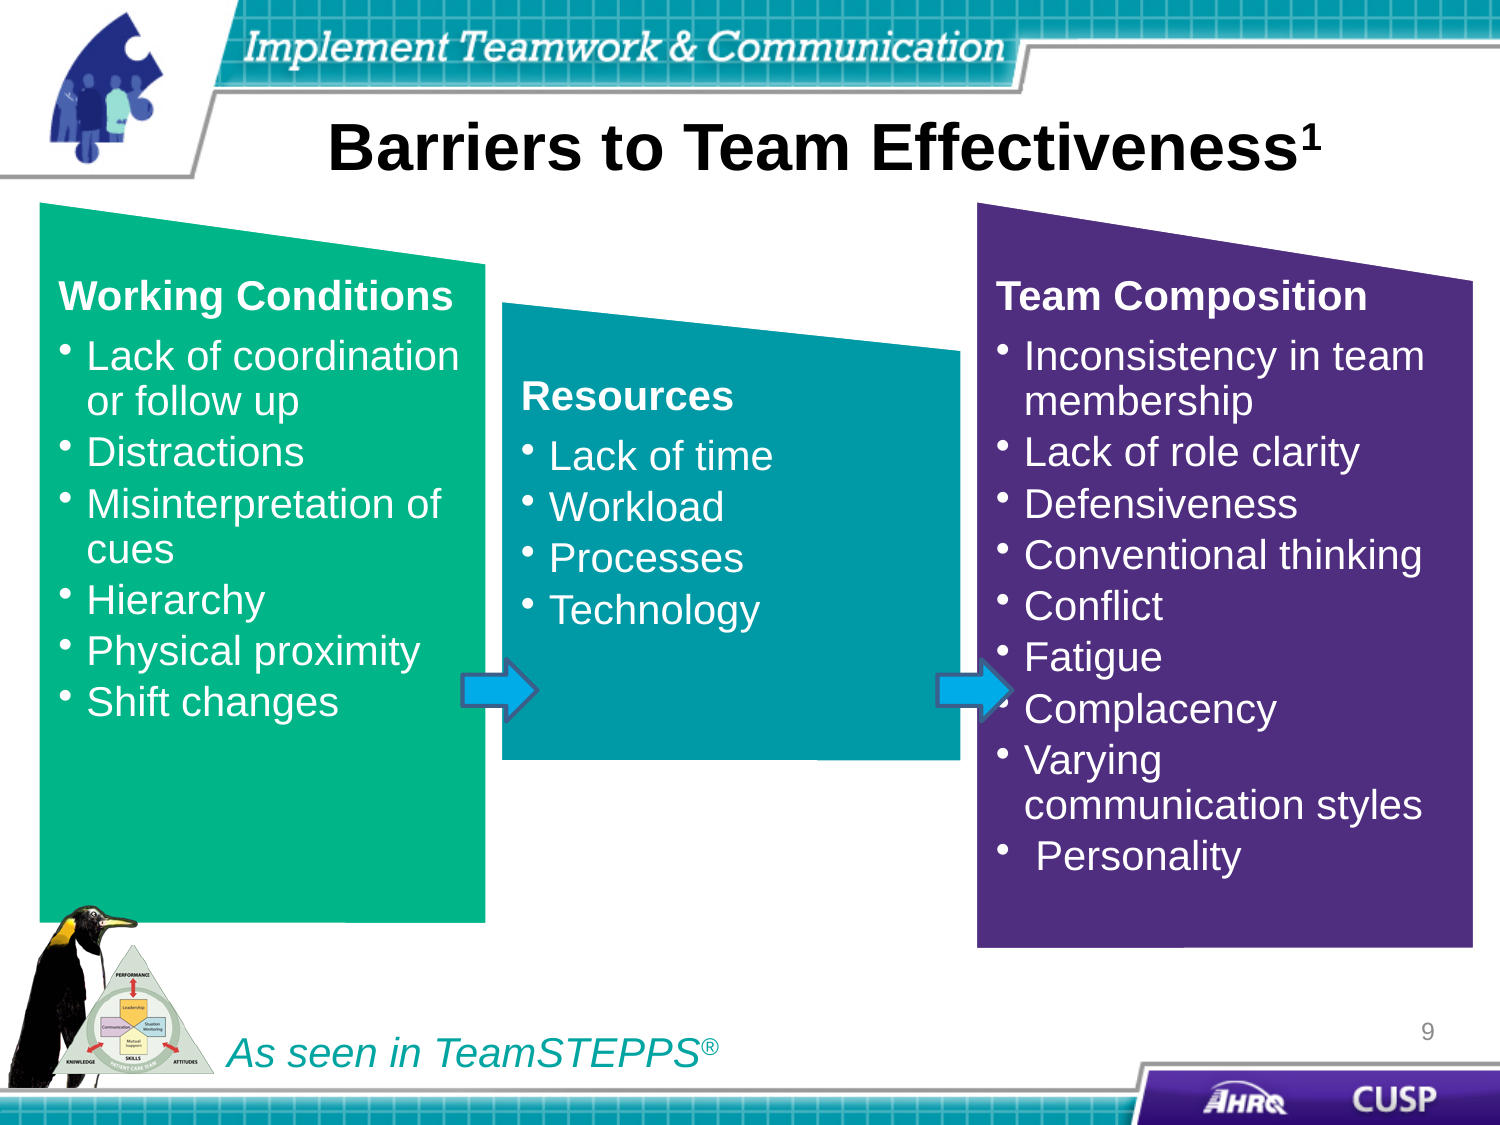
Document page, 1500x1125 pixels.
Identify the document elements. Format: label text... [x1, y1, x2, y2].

picture [0, 213, 1500, 1125]
title Barriers to Team Effectiveness1 [149, 74, 1500, 213]
picture [0, 0, 1500, 199]
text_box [0, 199, 1476, 1088]
